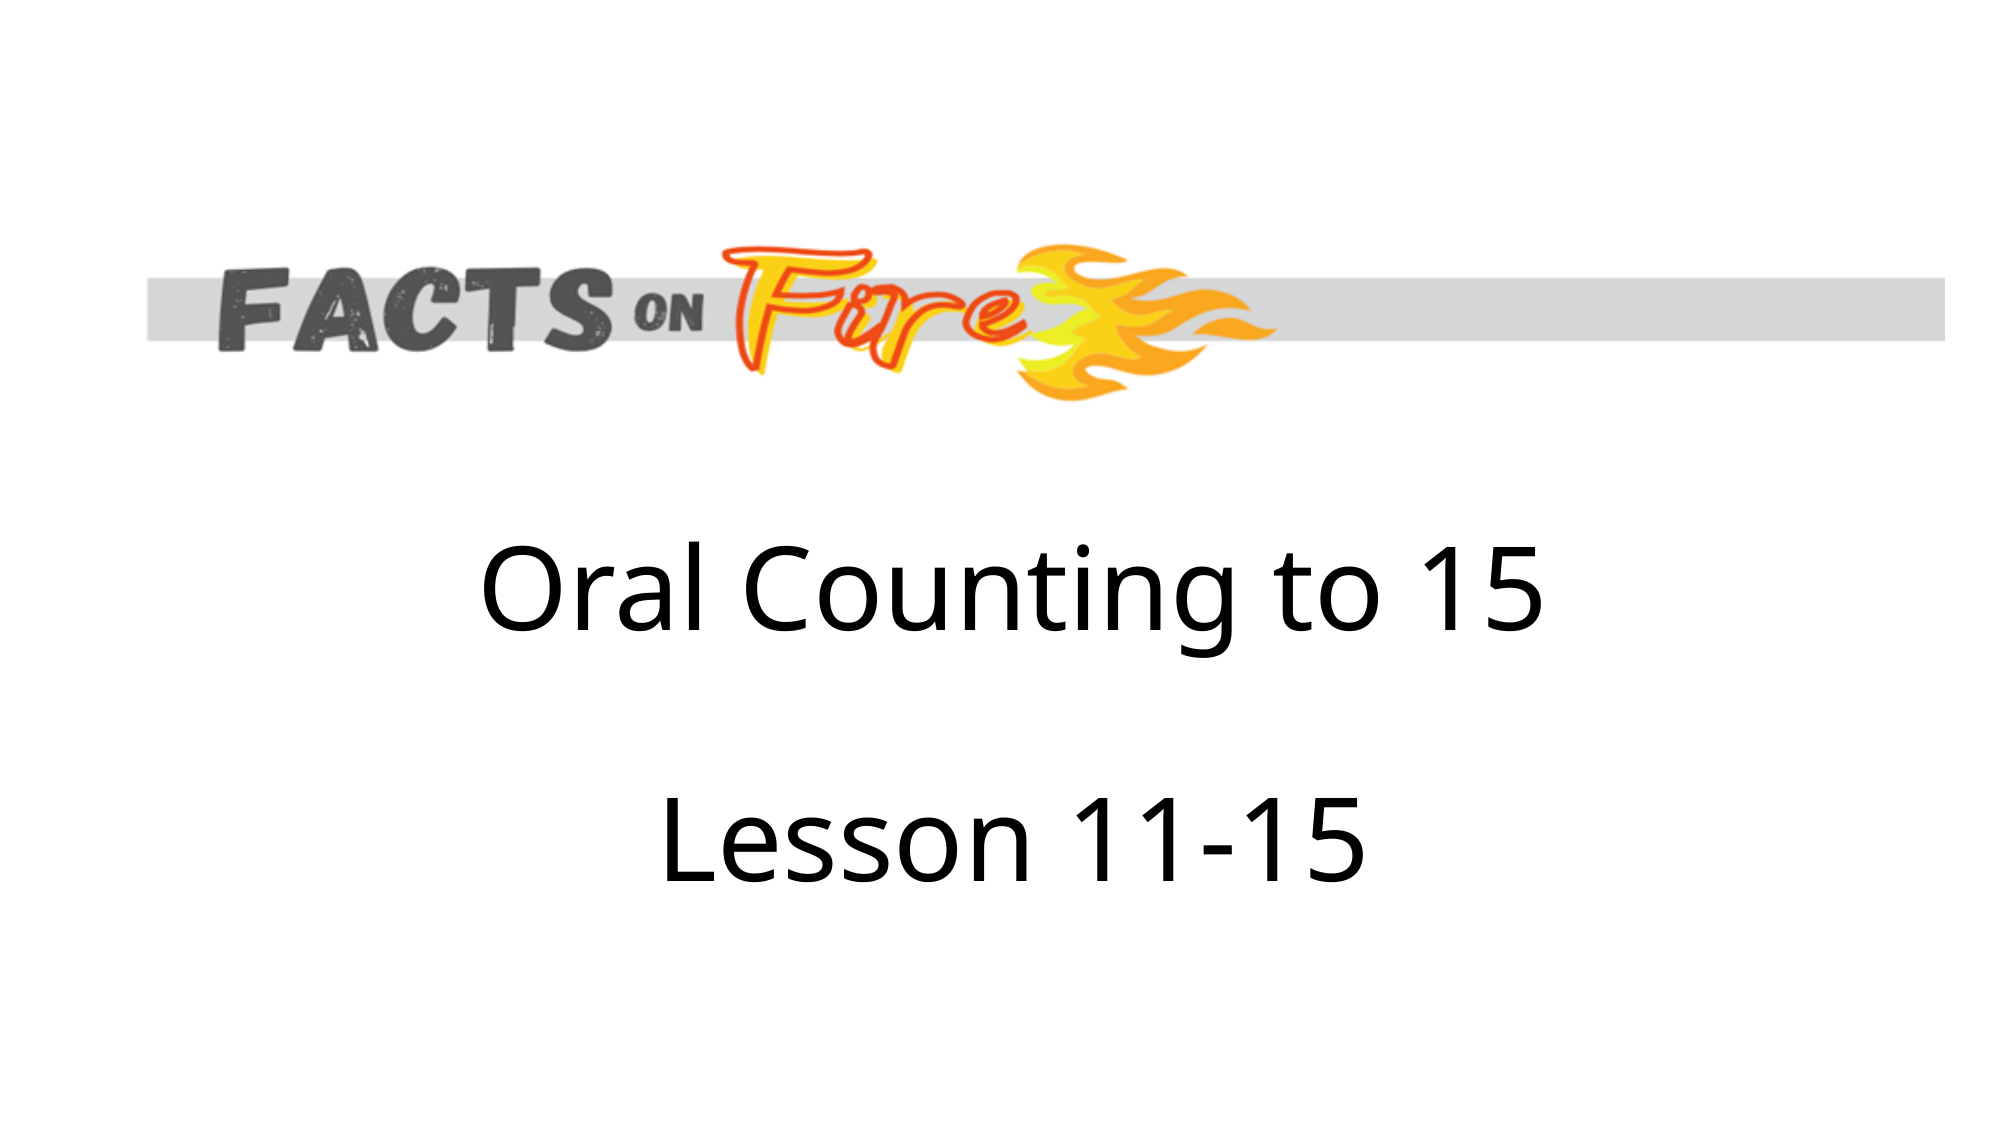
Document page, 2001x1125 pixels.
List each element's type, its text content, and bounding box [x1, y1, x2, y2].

title Oral Counting to 15 Lesson 11-15 [263, 521, 1764, 914]
picture [136, 242, 1946, 409]
